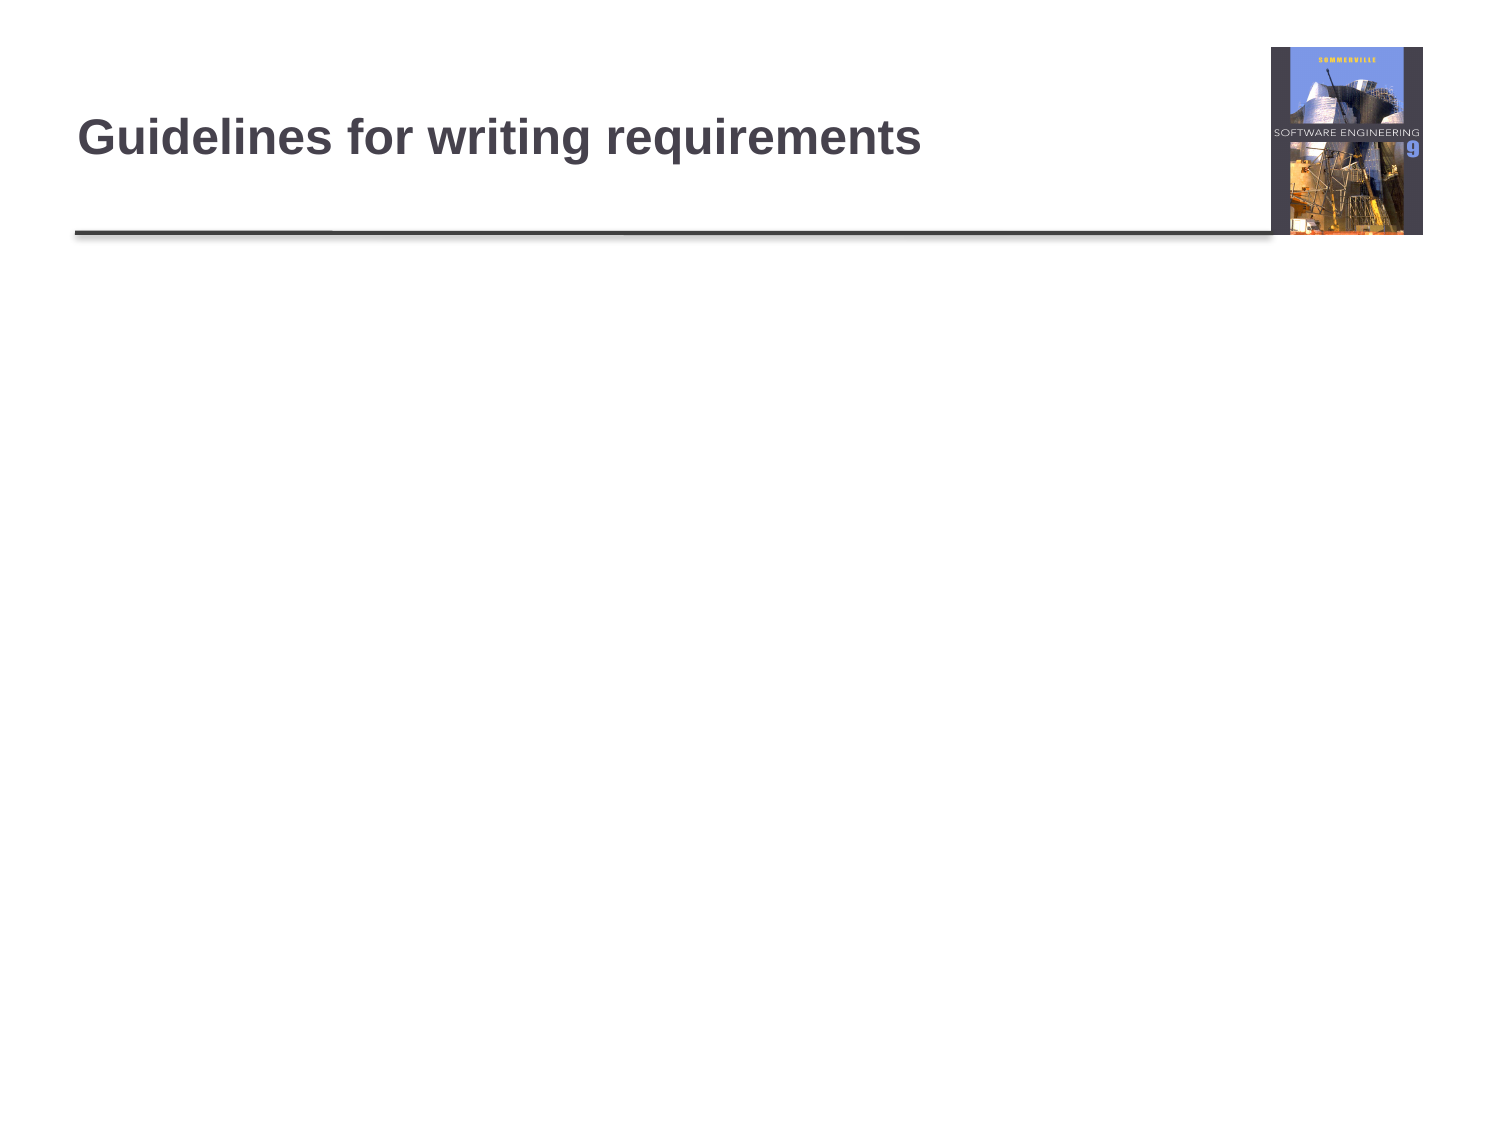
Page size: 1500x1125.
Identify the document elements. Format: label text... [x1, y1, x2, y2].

title Guidelines for writing requirements [62, 43, 1413, 226]
picture [1271, 47, 1423, 235]
